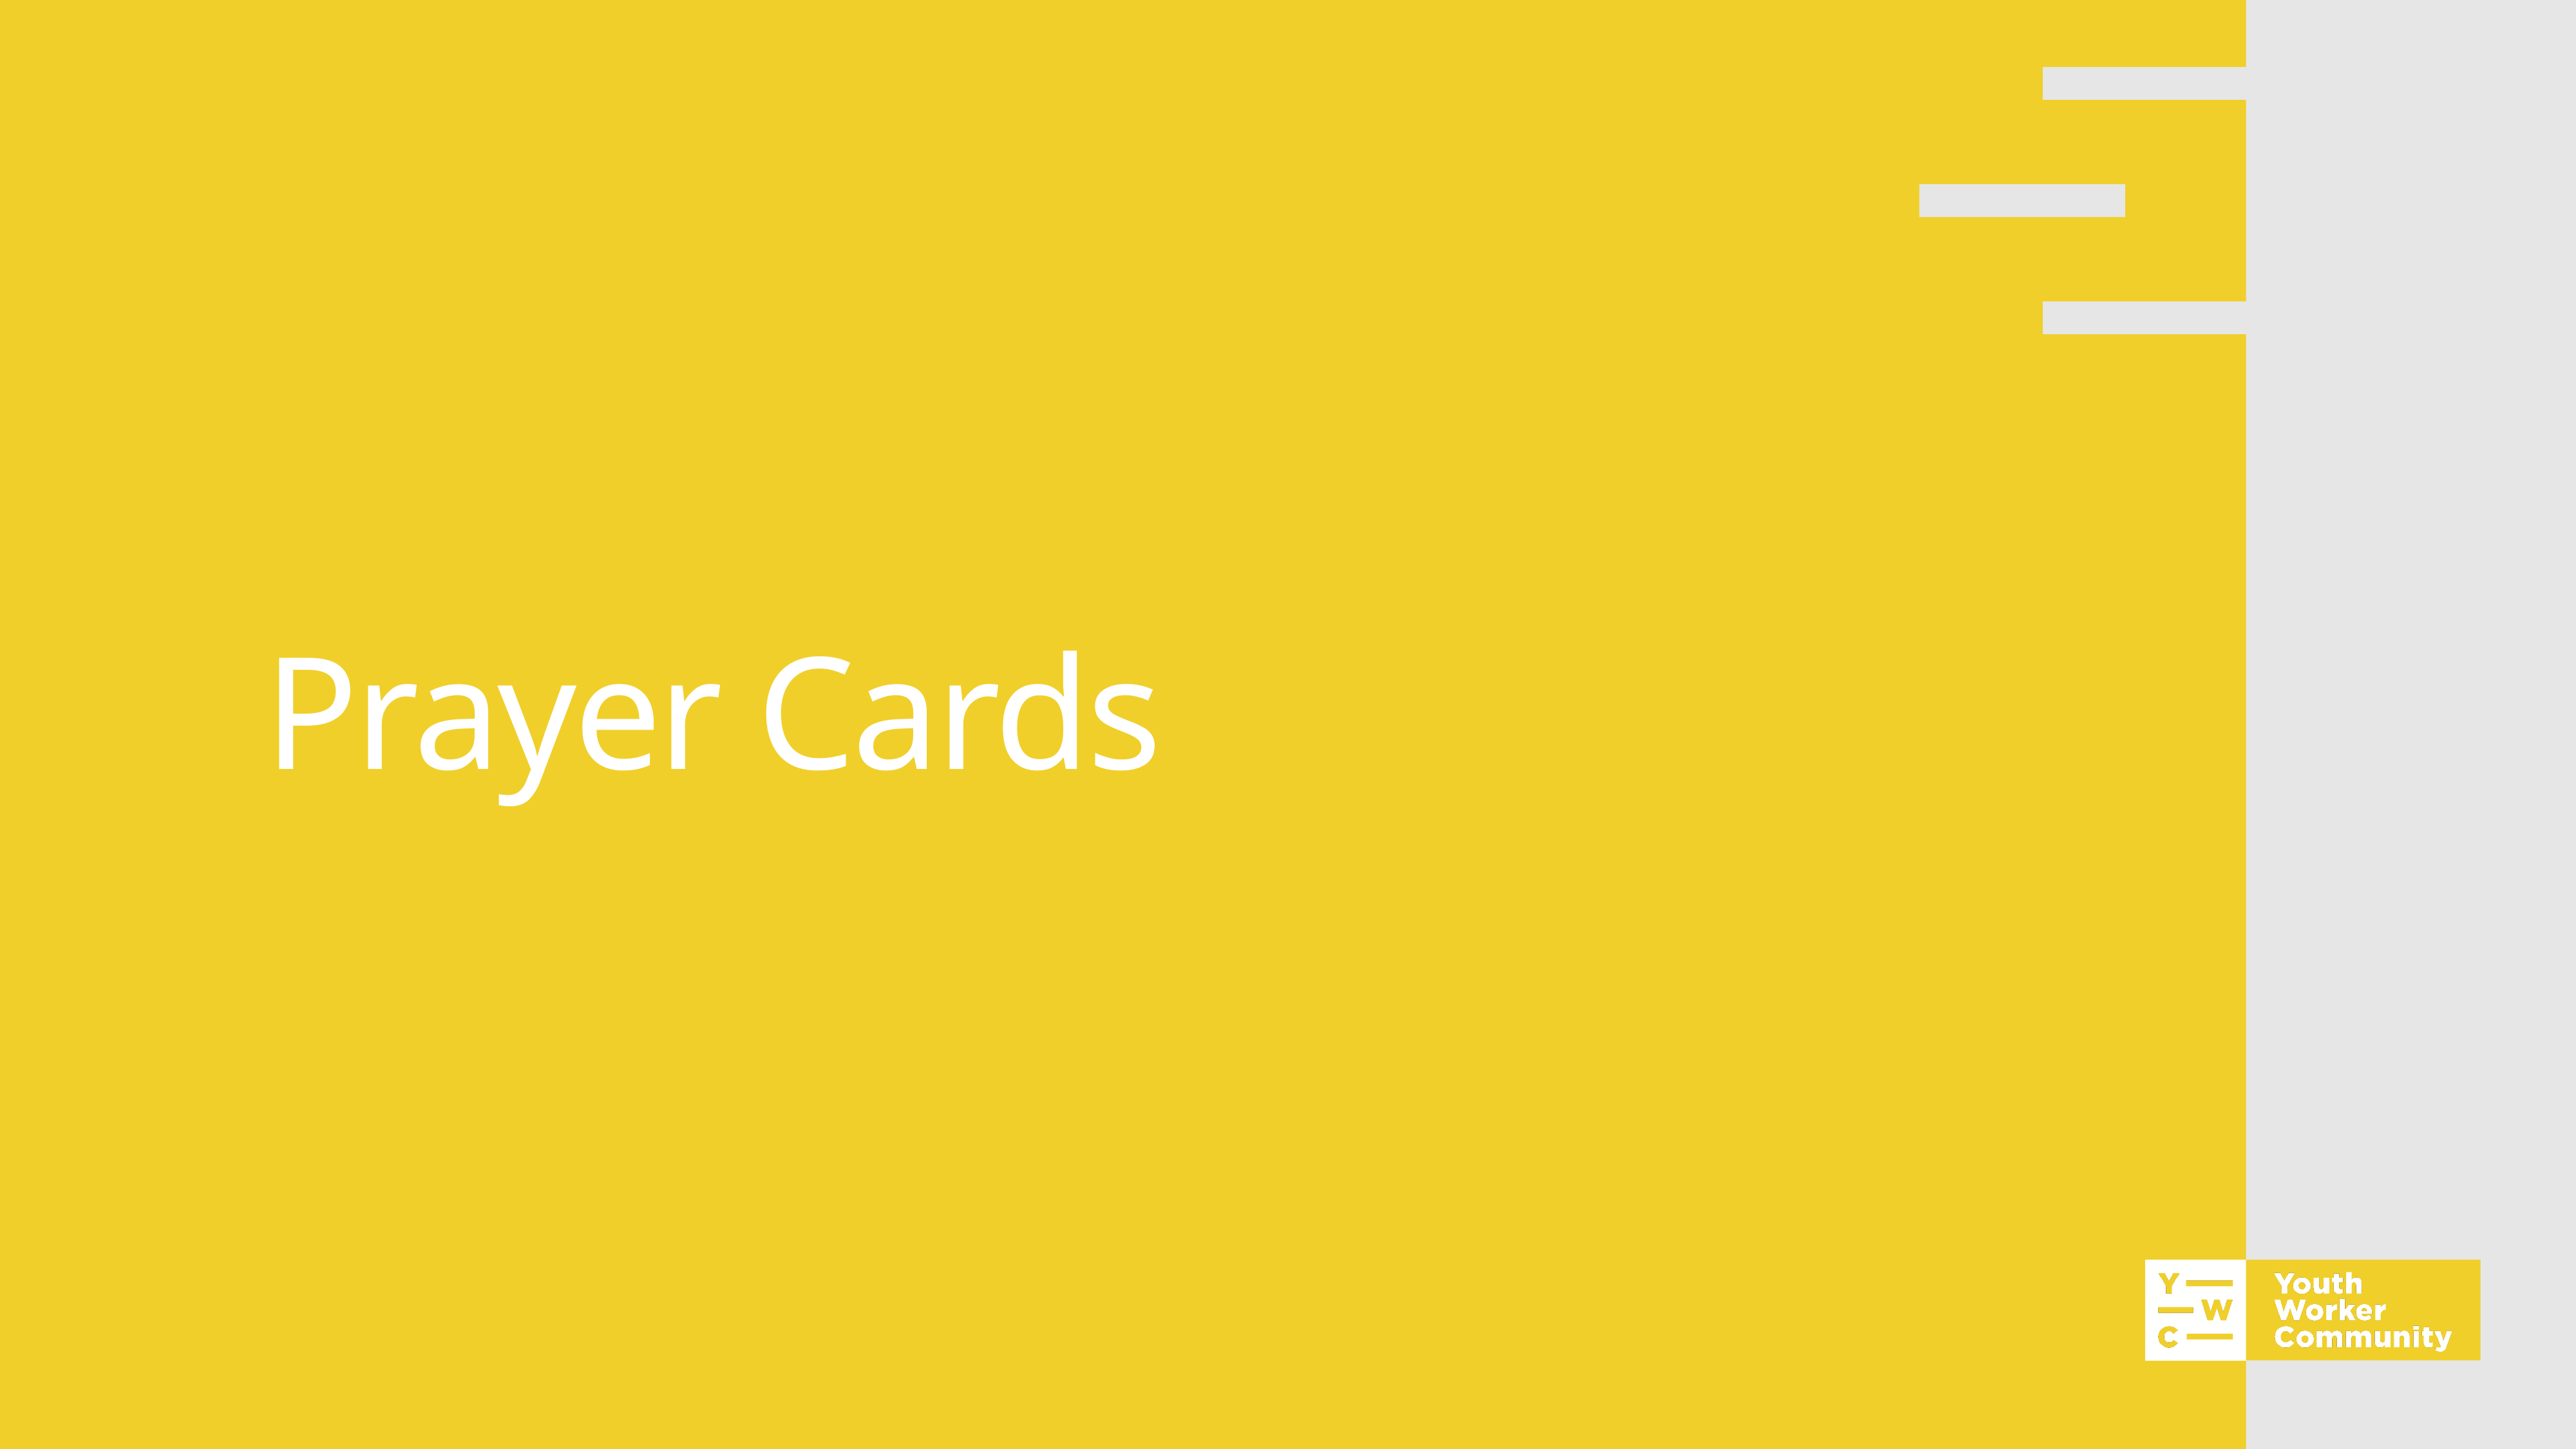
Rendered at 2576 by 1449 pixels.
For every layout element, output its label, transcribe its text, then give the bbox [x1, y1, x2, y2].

title Prayer Cards [258, 478, 1958, 971]
picture [2145, 1260, 2452, 1361]
